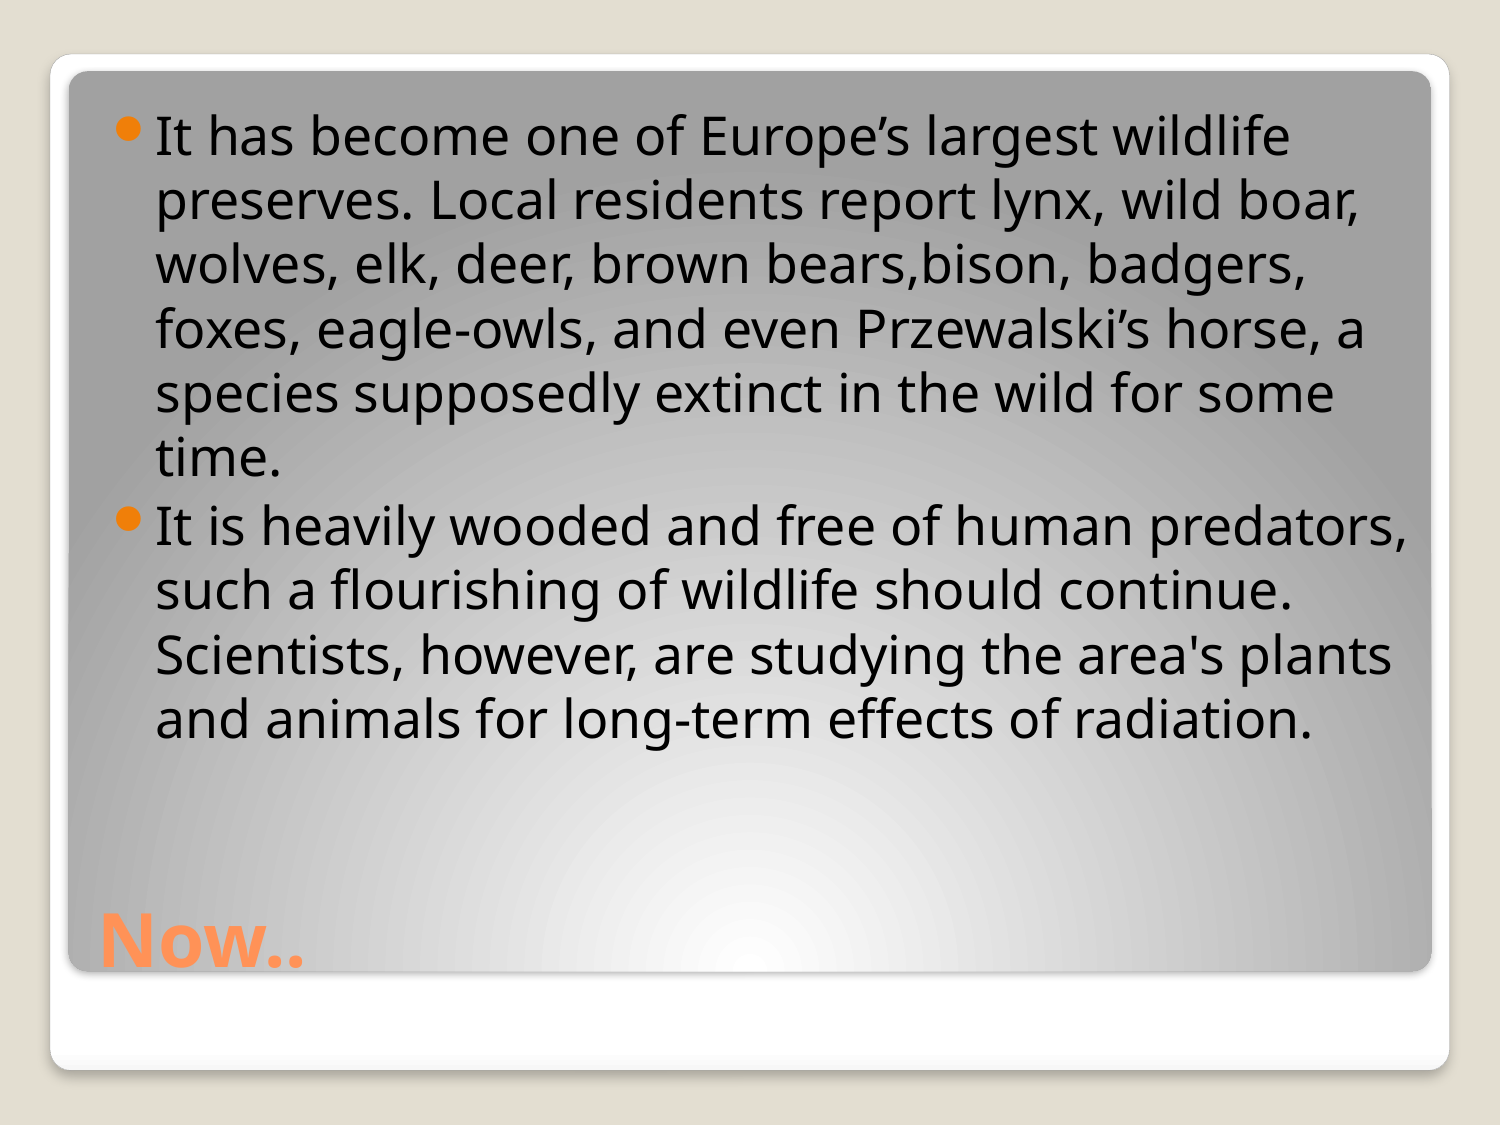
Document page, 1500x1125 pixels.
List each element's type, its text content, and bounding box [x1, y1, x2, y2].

list It has become one of Europe’s largest wildlife preserves. Local residents report lynx, wild boar, wolves, elk, deer, brown bears,bison, badgers, foxes, eagle-owls, and even Przewalski’s horse, a species supposedly extinct in the wild for some time. It is heavily wooded and free of human predators, such a flourishing of wildlife should continue. Scientists, however, are studying the area's plants and animals for long-term effects of radiation. [82, 86, 1425, 774]
title Now.. [82, 817, 1425, 990]
